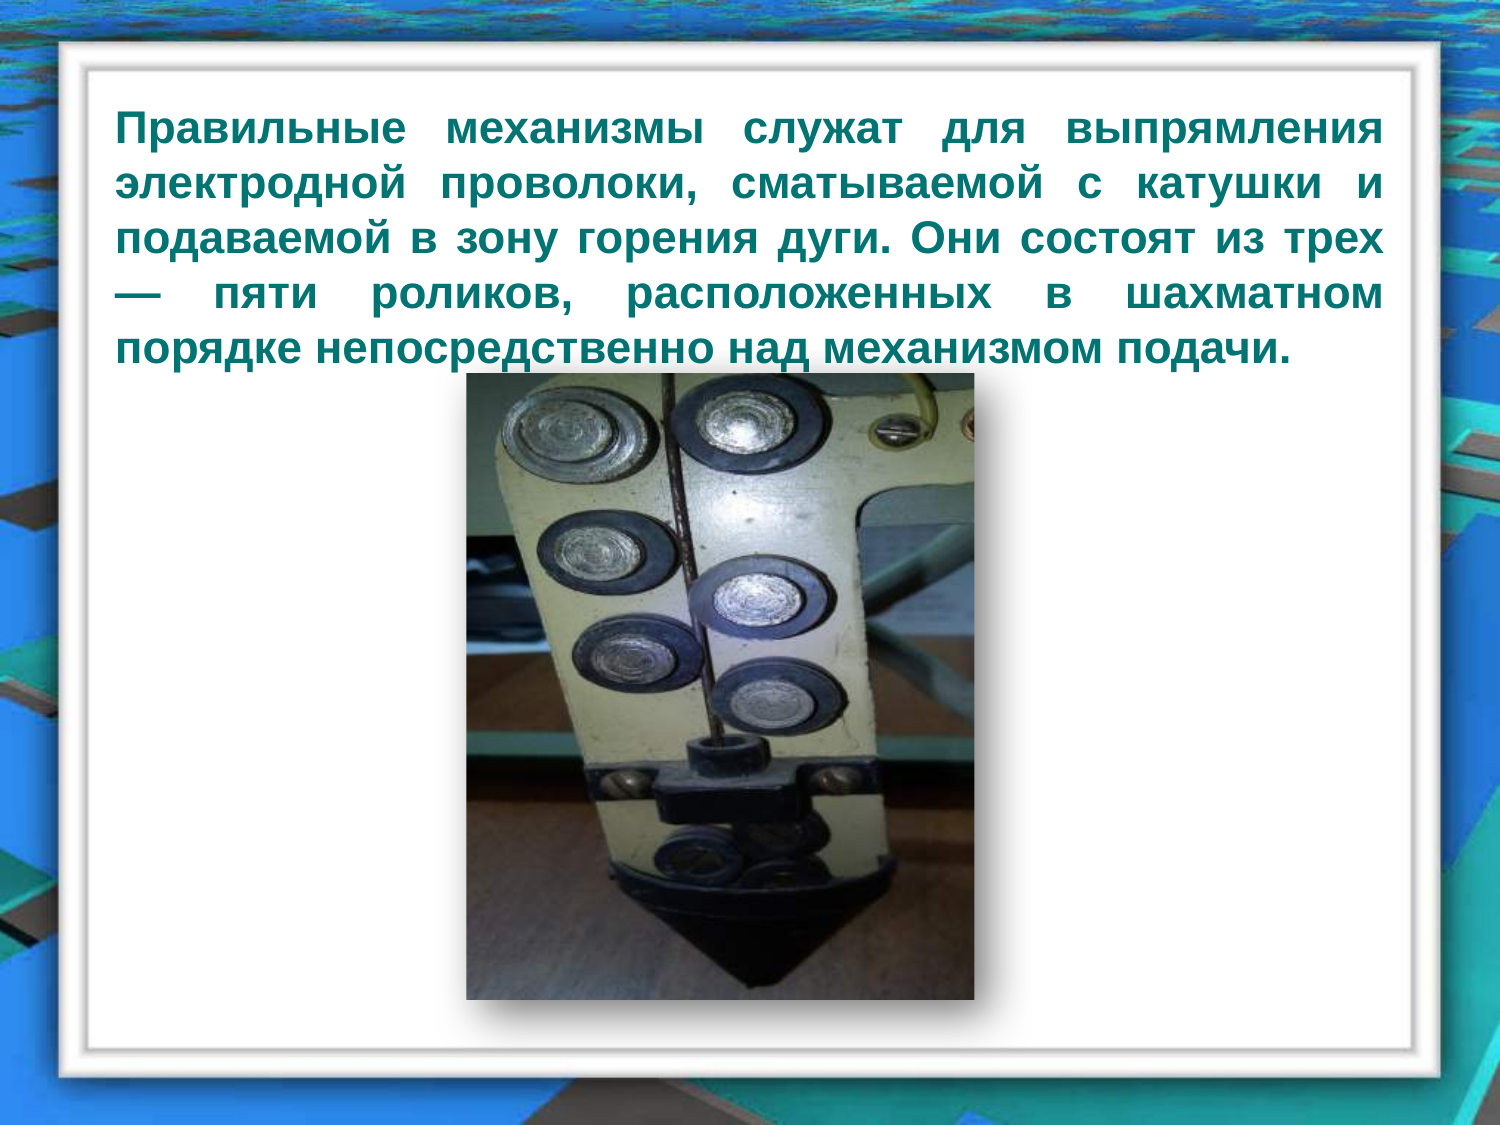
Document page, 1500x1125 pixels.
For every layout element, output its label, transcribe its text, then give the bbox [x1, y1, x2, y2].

text_box Правильные механизмы служат для выпрямления электродной проволоки, сматываемой с катушки и подаваемой в зону горения дуги. Они состоят из трех — пяти роликов, расположенных в шахматном порядке непосредственно над механизмом подачи. [100, 90, 1400, 380]
picture [0, 0, 1500, 1125]
